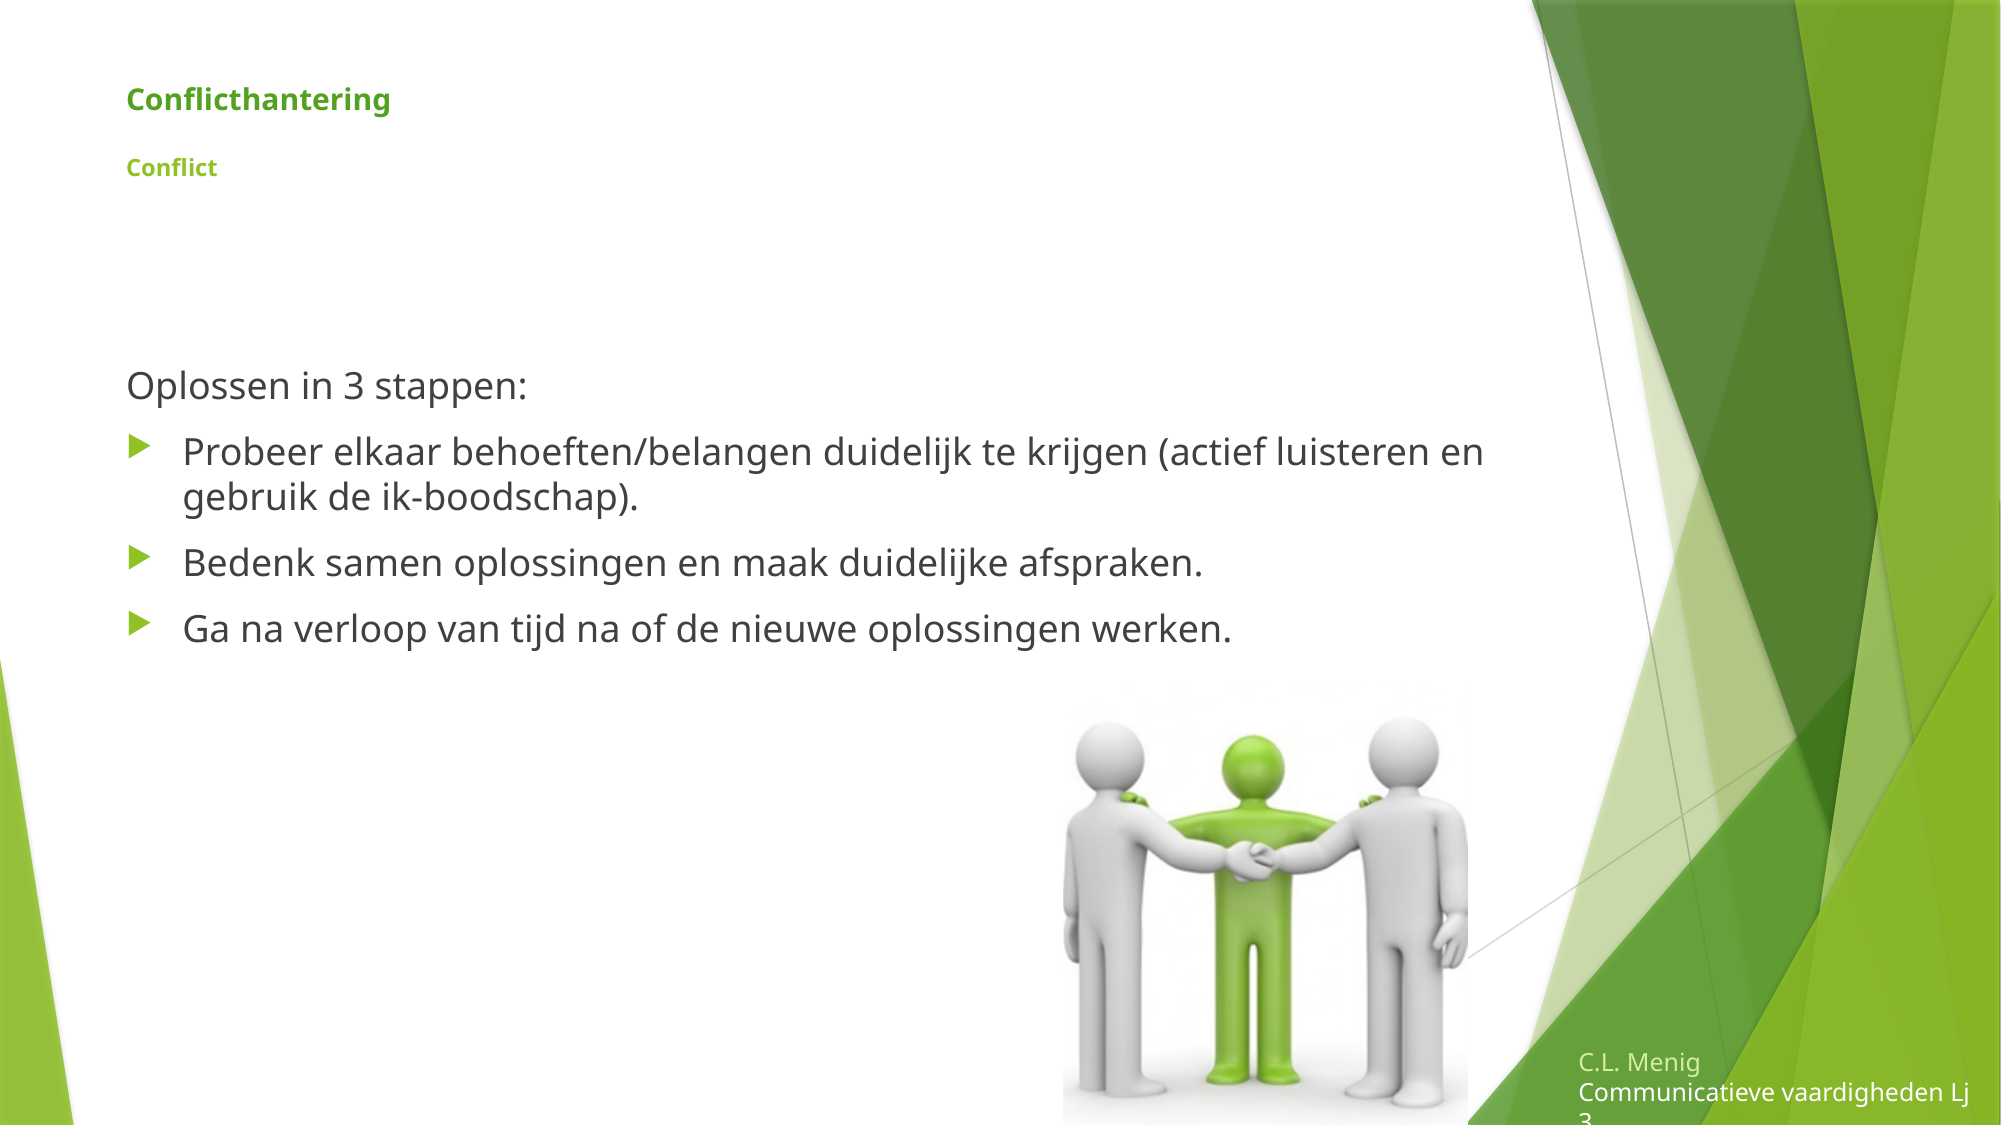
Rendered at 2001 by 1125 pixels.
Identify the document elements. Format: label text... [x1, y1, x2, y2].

text_box C.L. Menig Communicatieve vaardigheden Lj 3 [1563, 1038, 2000, 1125]
title Conflicthantering Conflict [111, 72, 1522, 224]
picture [1063, 682, 1469, 1125]
list Oplossen in 3 stappen: Probeer elkaar behoeften/belangen duidelijk te krijgen (actief luisteren en gebruik de ik-boodschap). Bedenk samen oplossingen en maak duidelijke afspraken. Ga na verloop van tijd na of de nieuwe oplossingen werken. [111, 354, 1522, 992]
